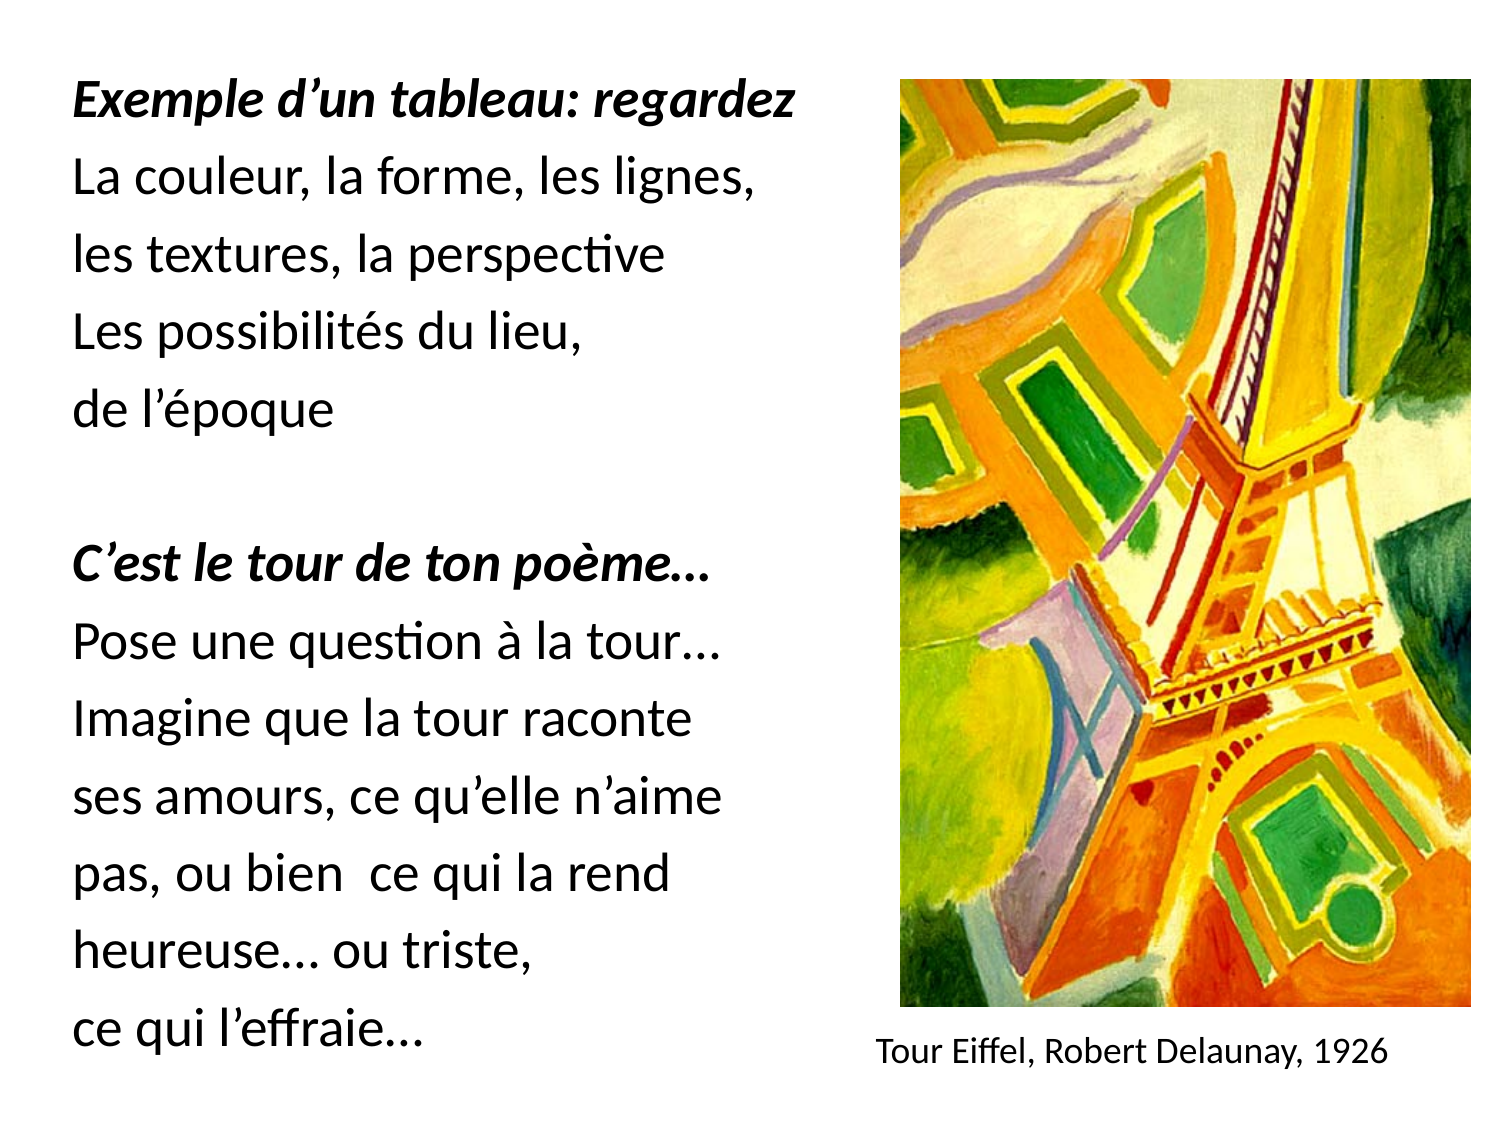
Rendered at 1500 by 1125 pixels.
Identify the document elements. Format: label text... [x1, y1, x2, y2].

list Exemple d’un tableau: regardez La couleur, la forme, les lignes, les textures, la perspective Les possibilités du lieu, de l’époque C’est le tour de ton poème… Pose une question à la tour… Imagine que la tour raconte ses amours, ce qu’elle n’aime pas, ou bien ce qui la rend heureuse… ou triste, ce qui l’effraie… [57, 54, 1394, 1077]
text_box Tour Eiffel, Robert Delaunay, 1926 [860, 1018, 1405, 1078]
picture [900, 79, 1471, 1007]
